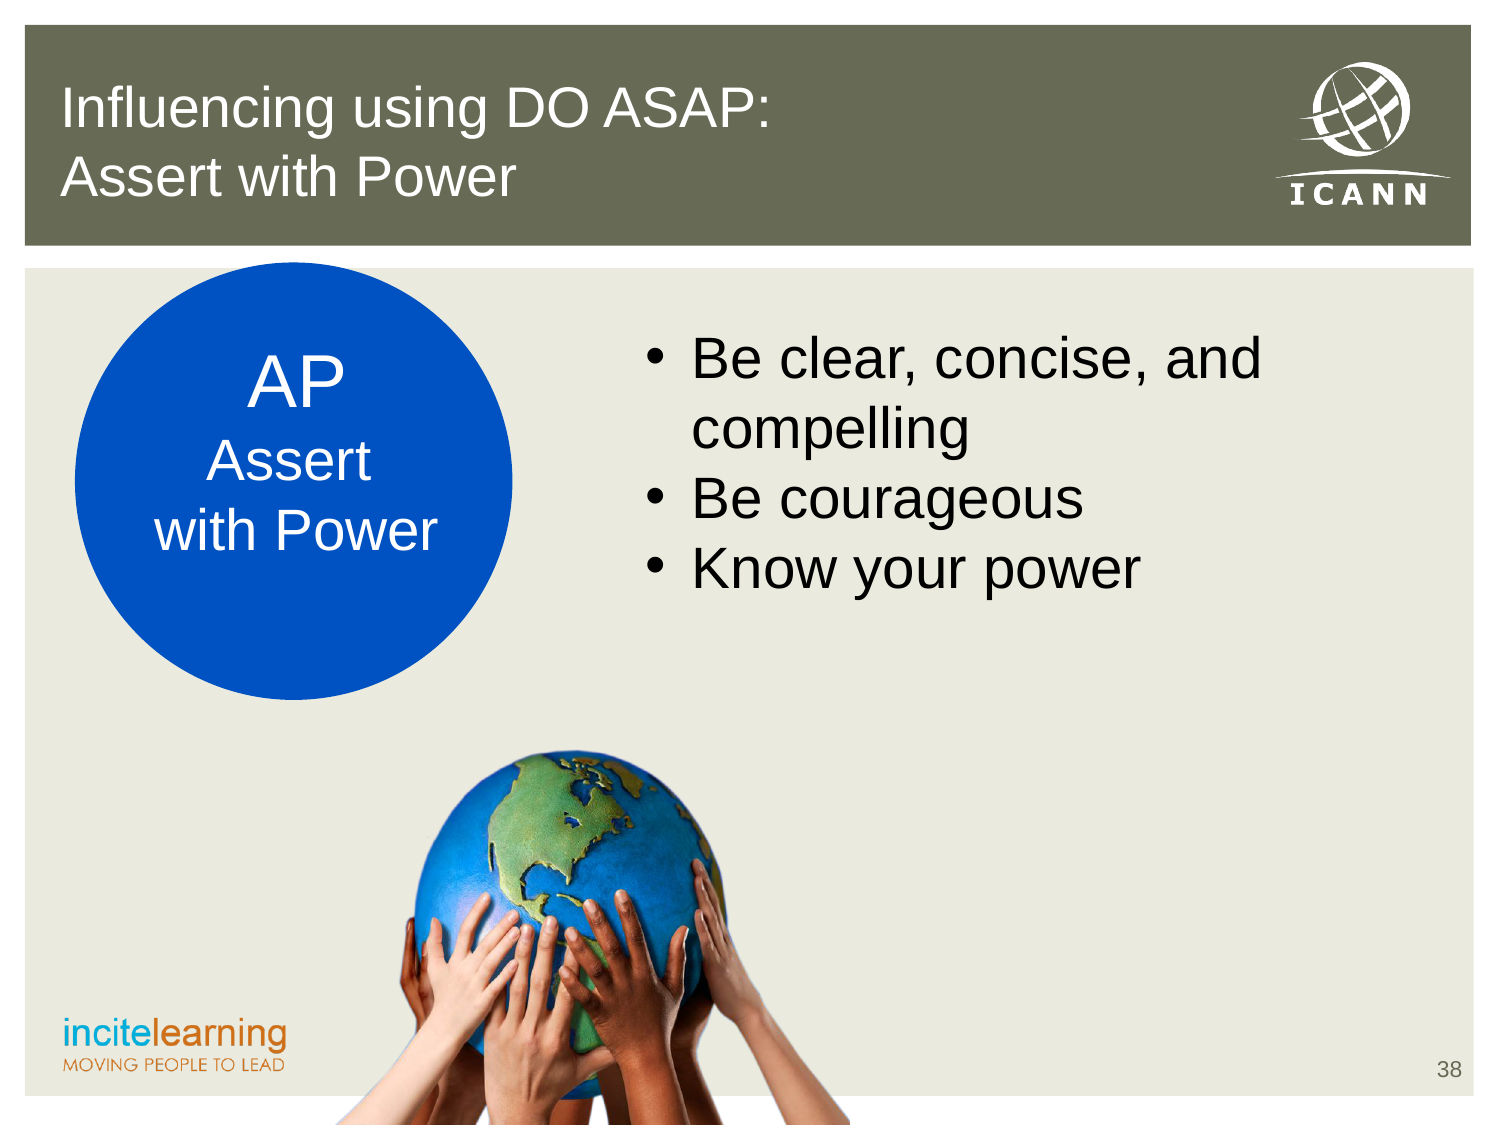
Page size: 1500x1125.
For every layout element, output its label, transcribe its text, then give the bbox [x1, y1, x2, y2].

text_box [73, 353, 514, 702]
text_box [139, 260, 449, 324]
picture [299, 715, 851, 1125]
text_box Be clear, concise, and compelling Be courageous Know your power [630, 312, 1350, 608]
text_box AP Assert with Power [114, 324, 480, 570]
picture [62, 1012, 288, 1076]
text_box Influencing using DO ASAP: Assert with Power [60, 62, 1371, 216]
slide_number 38 [1398, 1048, 1500, 1089]
picture [1371, 62, 1453, 205]
